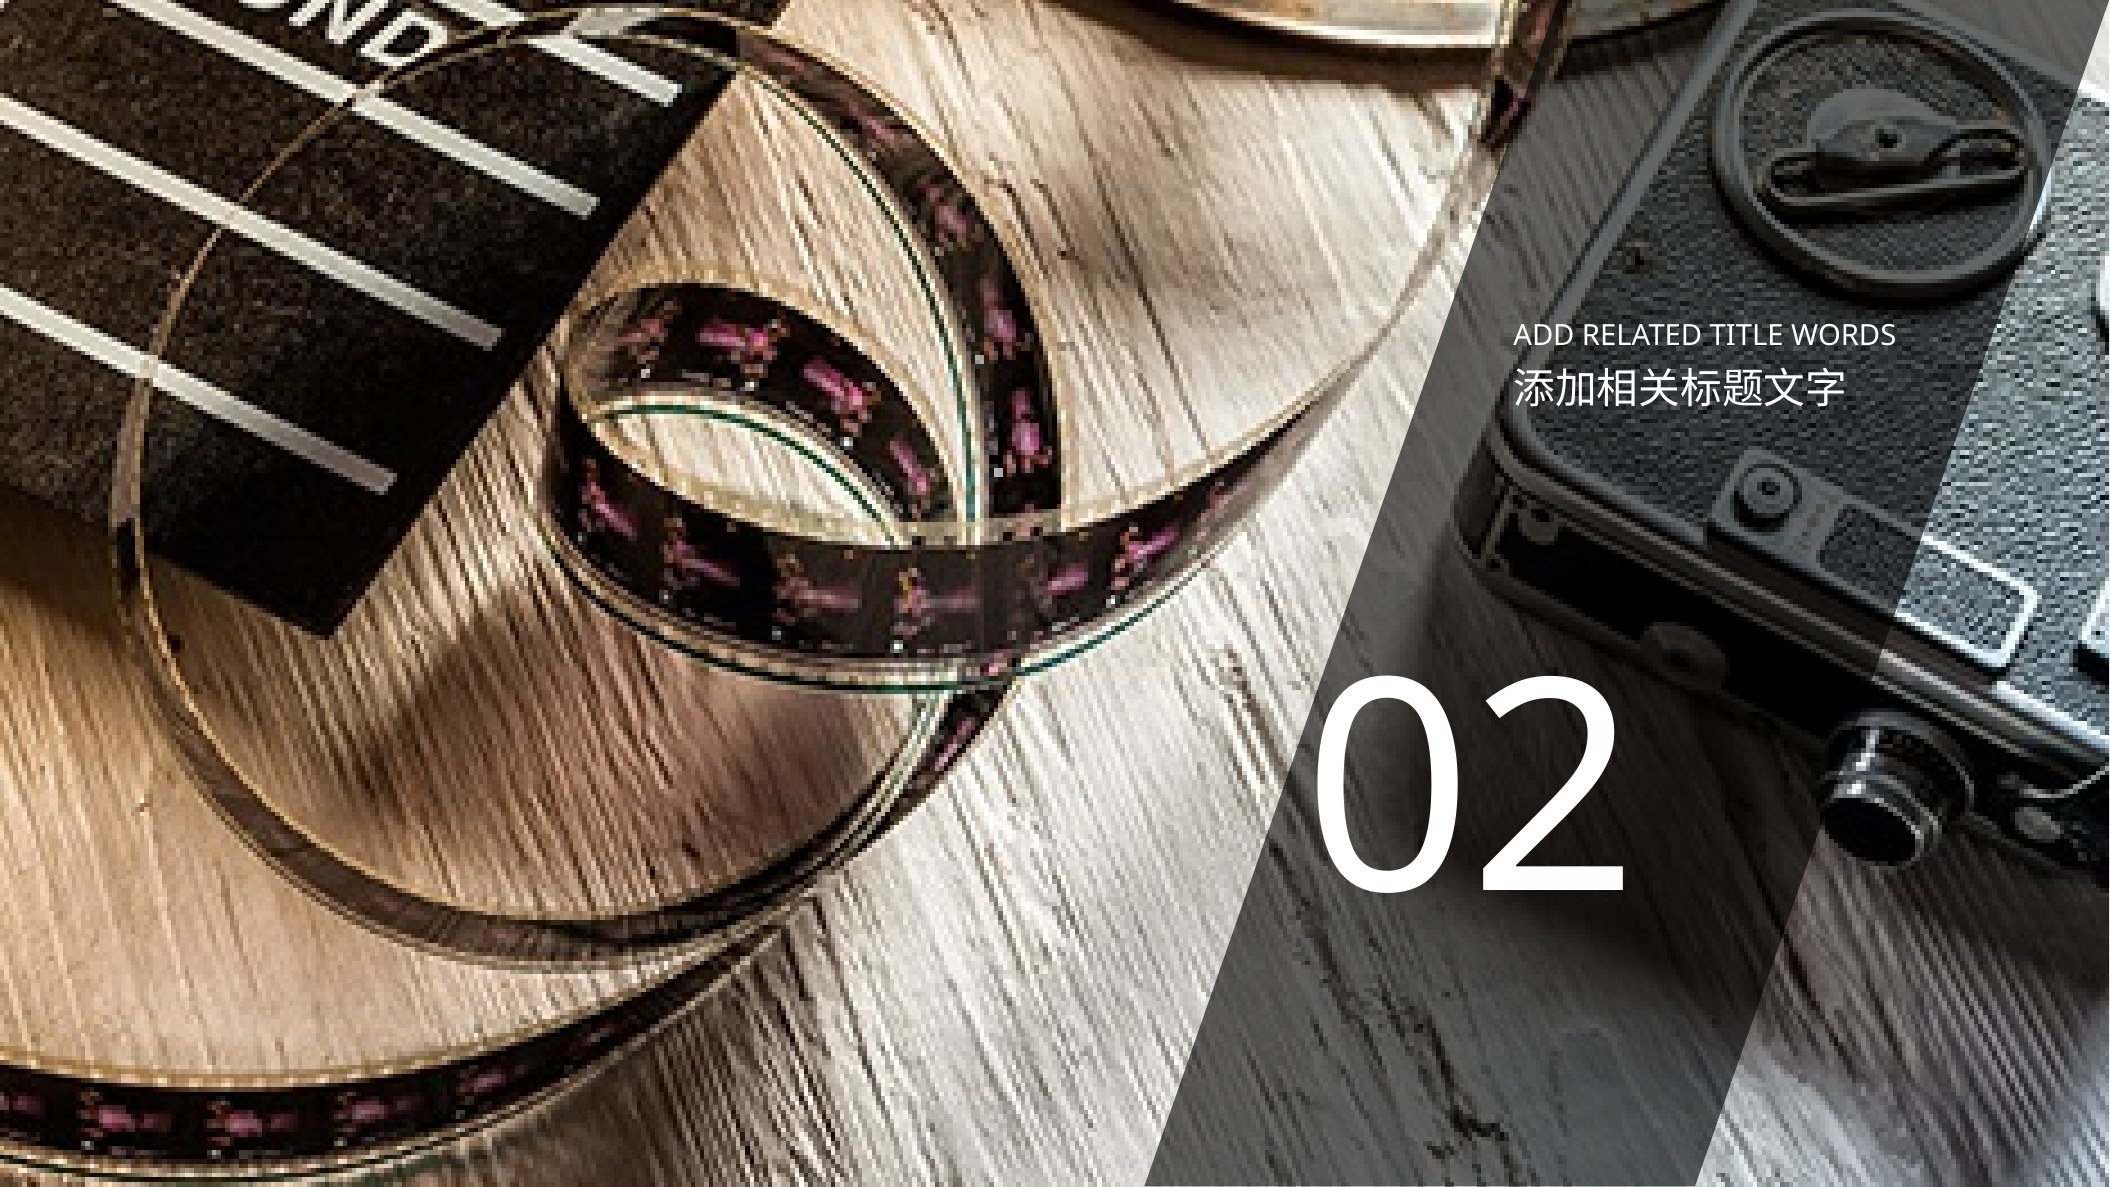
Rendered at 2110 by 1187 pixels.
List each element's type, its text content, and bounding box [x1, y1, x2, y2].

text_box 添加相关标题文字 [1505, 357, 1917, 416]
text_box ADD RELATED TITLE WORDS [1505, 312, 1941, 355]
text_box [0, 0, 1557, 1187]
text_box 02 [1296, 590, 1647, 953]
text_box [1144, 0, 2110, 1187]
text_box [1696, 1, 2110, 1187]
